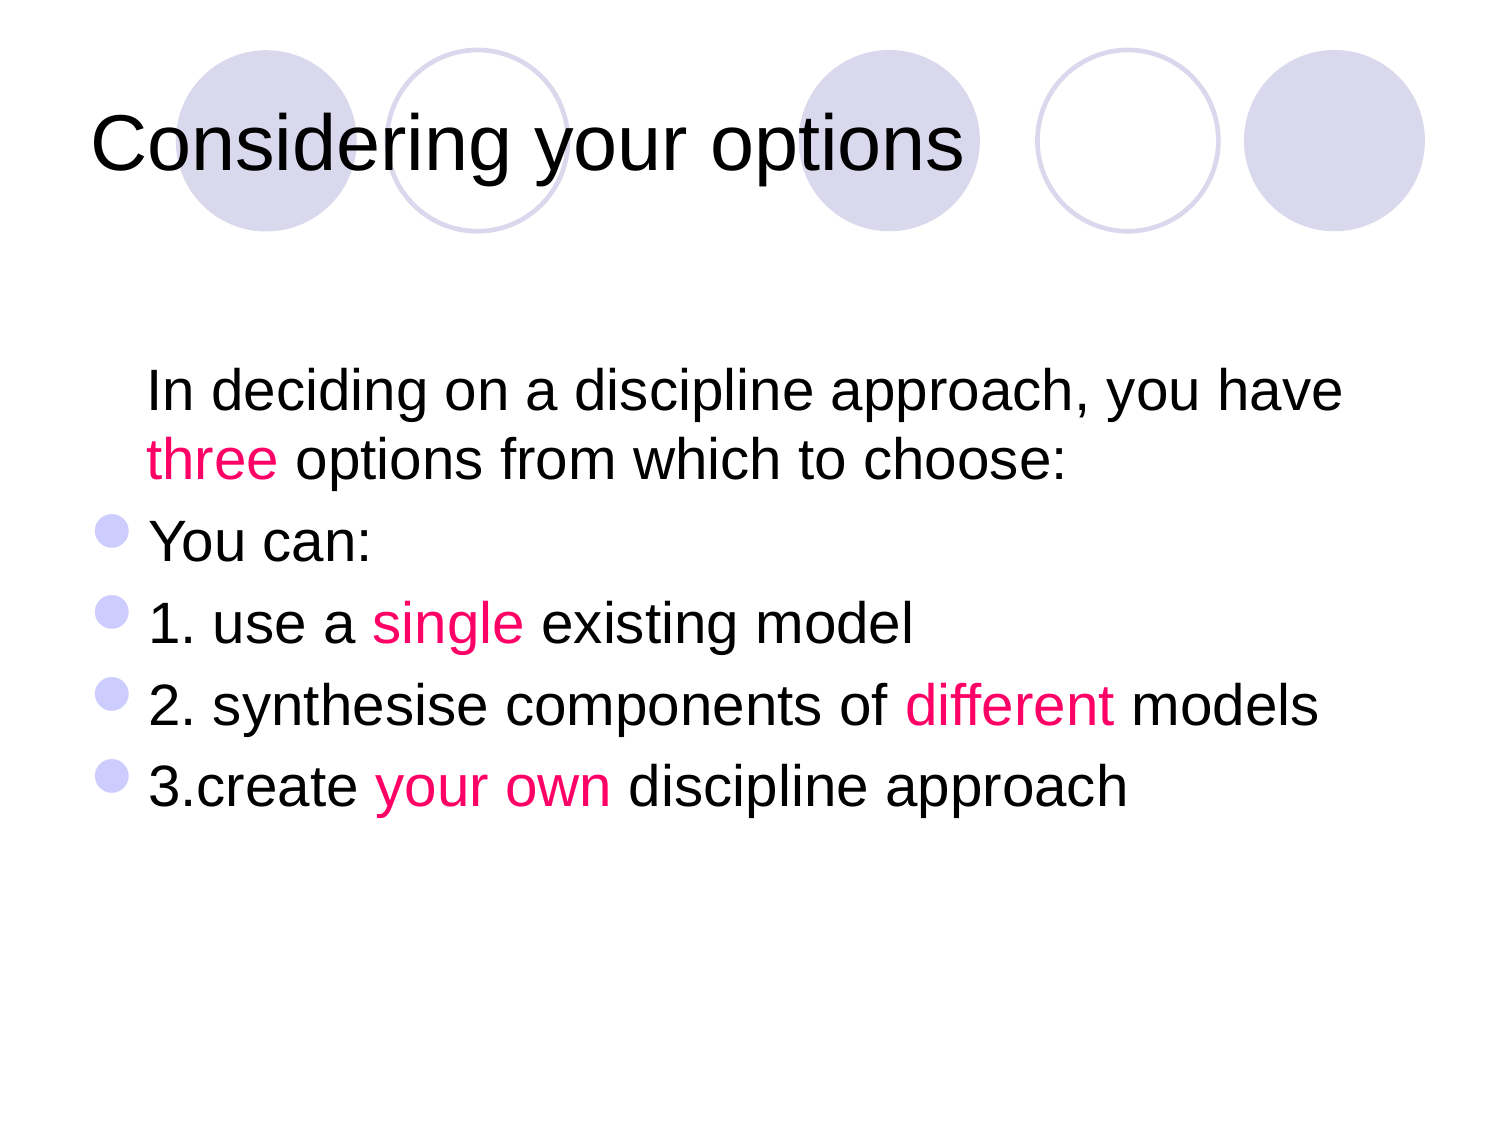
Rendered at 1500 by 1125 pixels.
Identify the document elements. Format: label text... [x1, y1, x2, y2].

list In deciding on a discipline approach, you have three options from which to choose: You can: 1. use a single existing model 2. synthesise components of different models 3.create your own discipline approach [74, 262, 1426, 1006]
title Considering your options [74, 44, 1426, 233]
